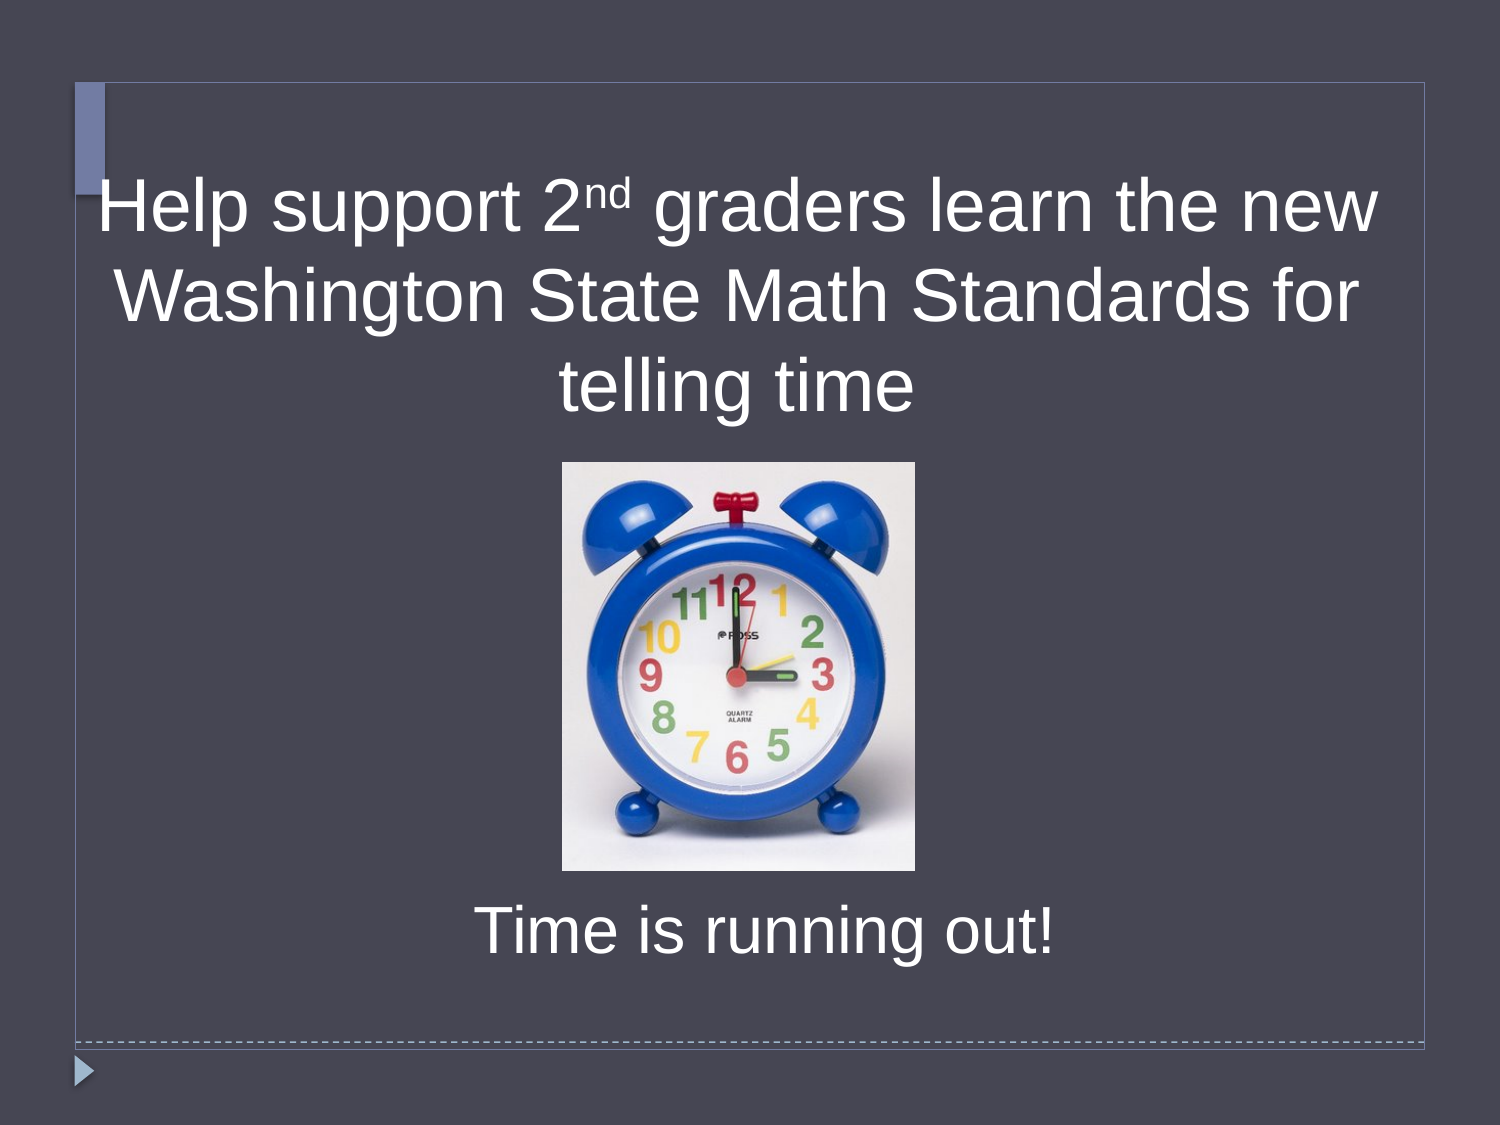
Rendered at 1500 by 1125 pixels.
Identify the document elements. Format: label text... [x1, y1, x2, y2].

title Time is running out! [75, 82, 1425, 1050]
picture [562, 462, 915, 871]
list Help support 2nd graders learn the new Washington State Math Standards for telling time [62, 24, 1413, 463]
